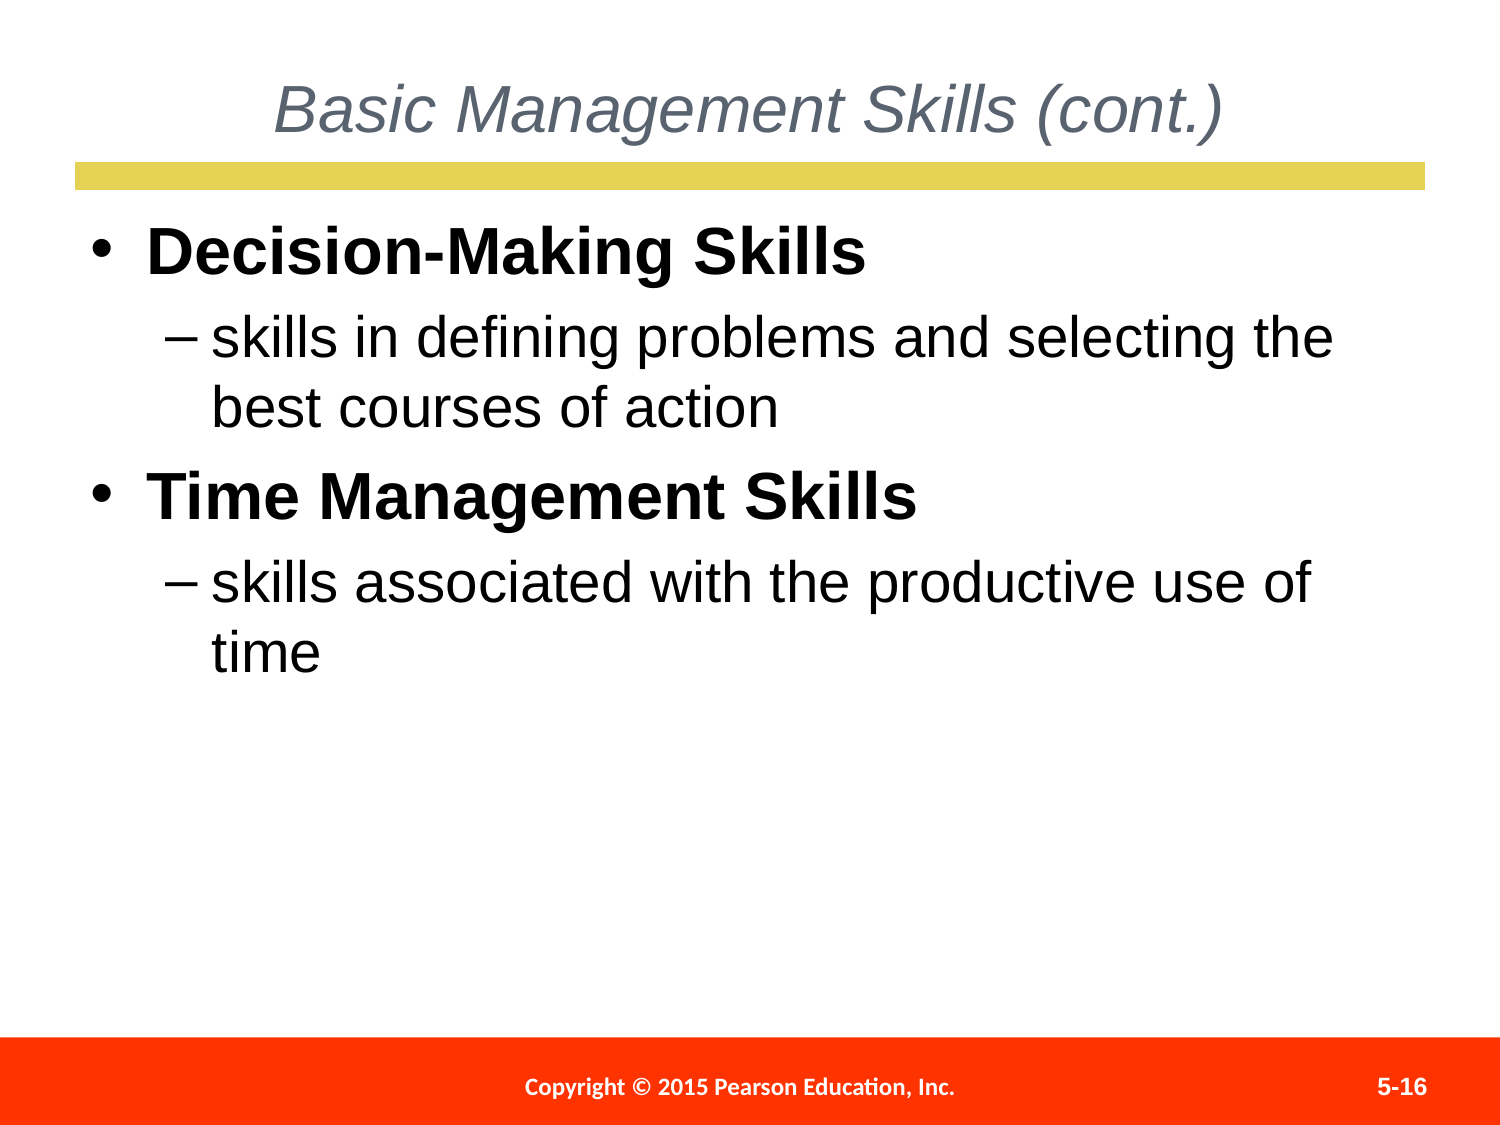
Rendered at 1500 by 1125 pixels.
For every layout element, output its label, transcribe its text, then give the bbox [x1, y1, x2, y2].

list Decision-Making Skills skills in defining problems and selecting the best courses of action Time Management Skills skills associated with the productive use of time [74, 199, 1426, 1006]
title Basic Management Skills (cont.) [74, 12, 1426, 199]
